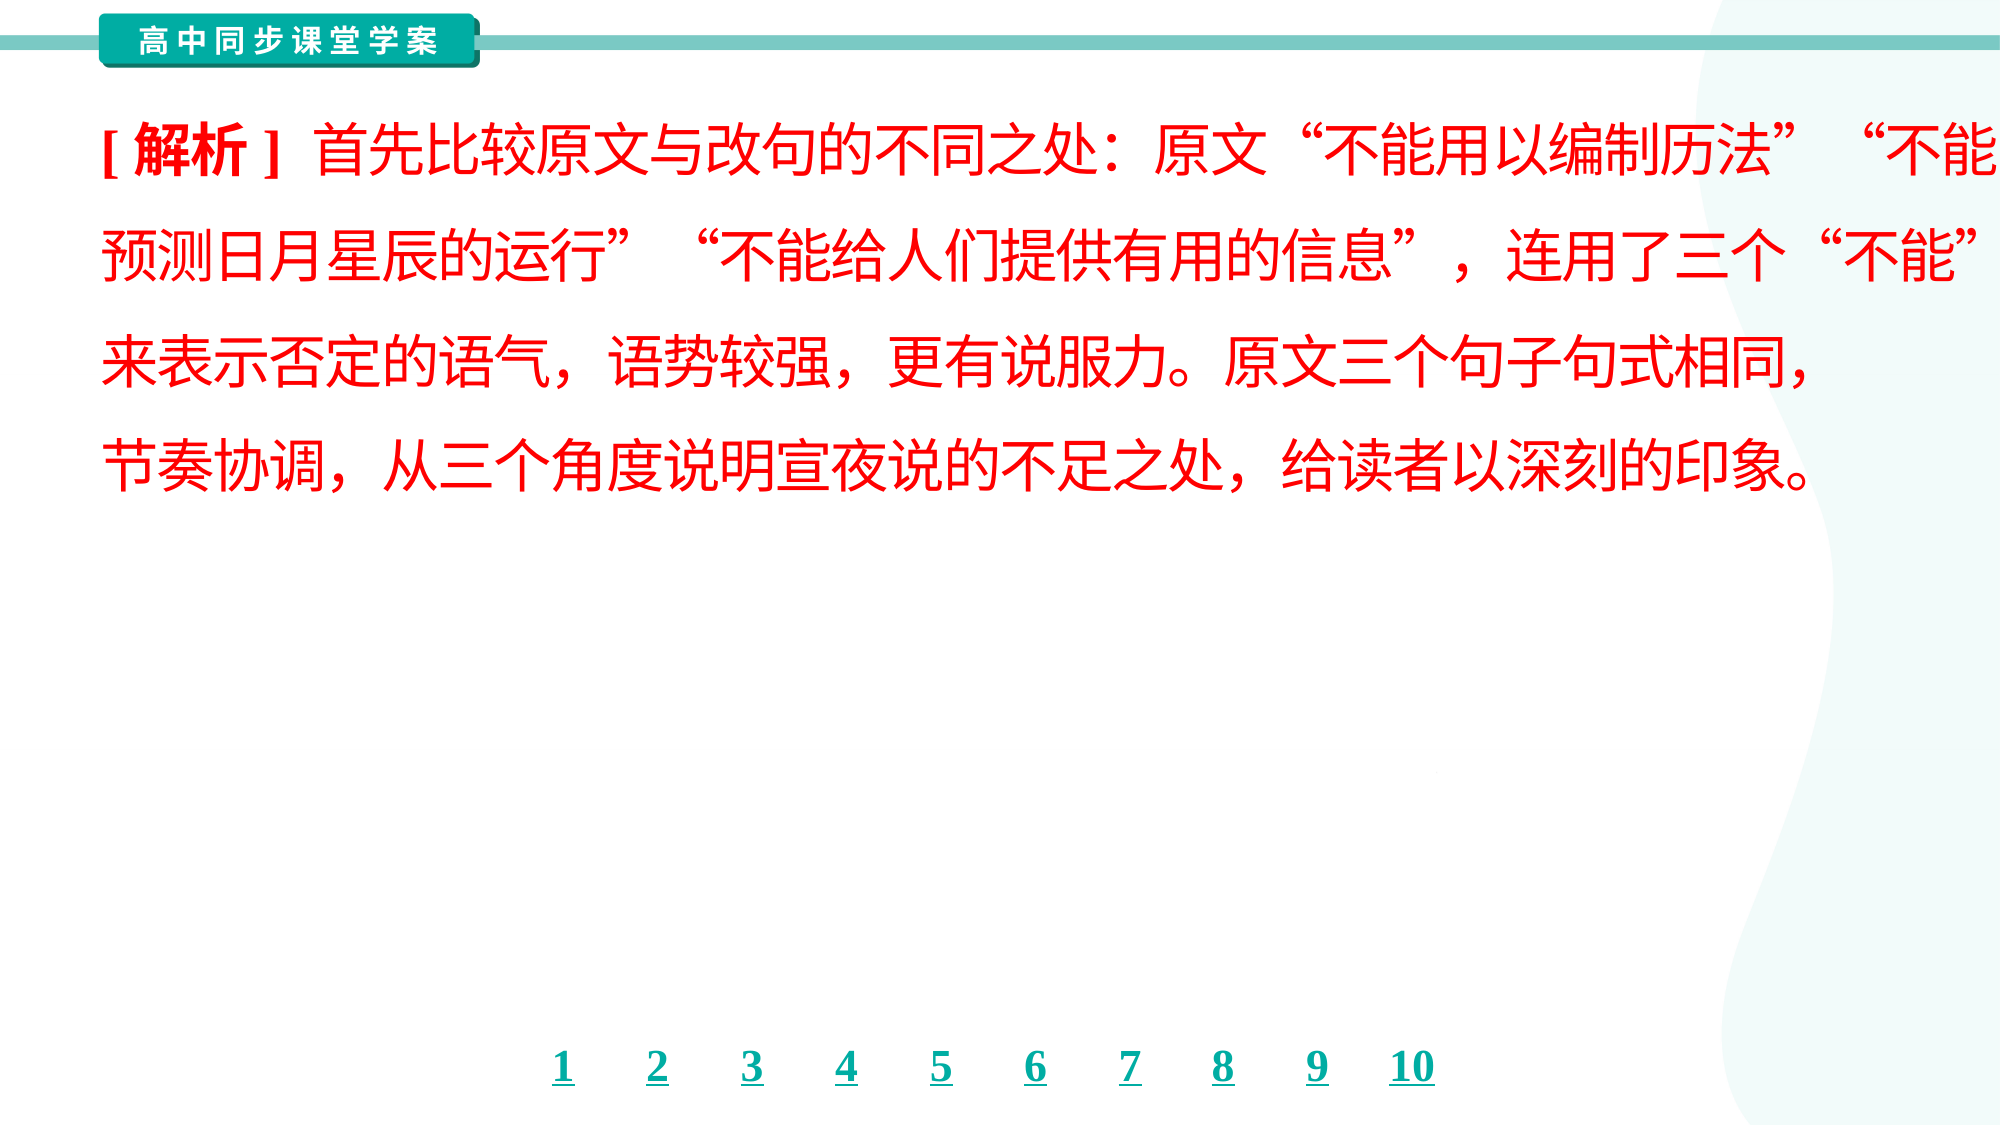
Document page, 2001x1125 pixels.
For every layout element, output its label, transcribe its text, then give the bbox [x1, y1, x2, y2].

text_box [解析] 首先比较原文与改句的不同之处：原文“不能用以编制历法”“不能 预测日月星辰的运行”“不能给人们提供有用的信息”，连用了三个“不能” 来表示否定的语气，语势较强，更有说服力。原文三个句子句式相同， 节奏协调，从三个角度说明宣夜说的不足之处，给读者以深刻的印象。 [100, 76, 1899, 489]
picture [0, 0, 2000, 1125]
